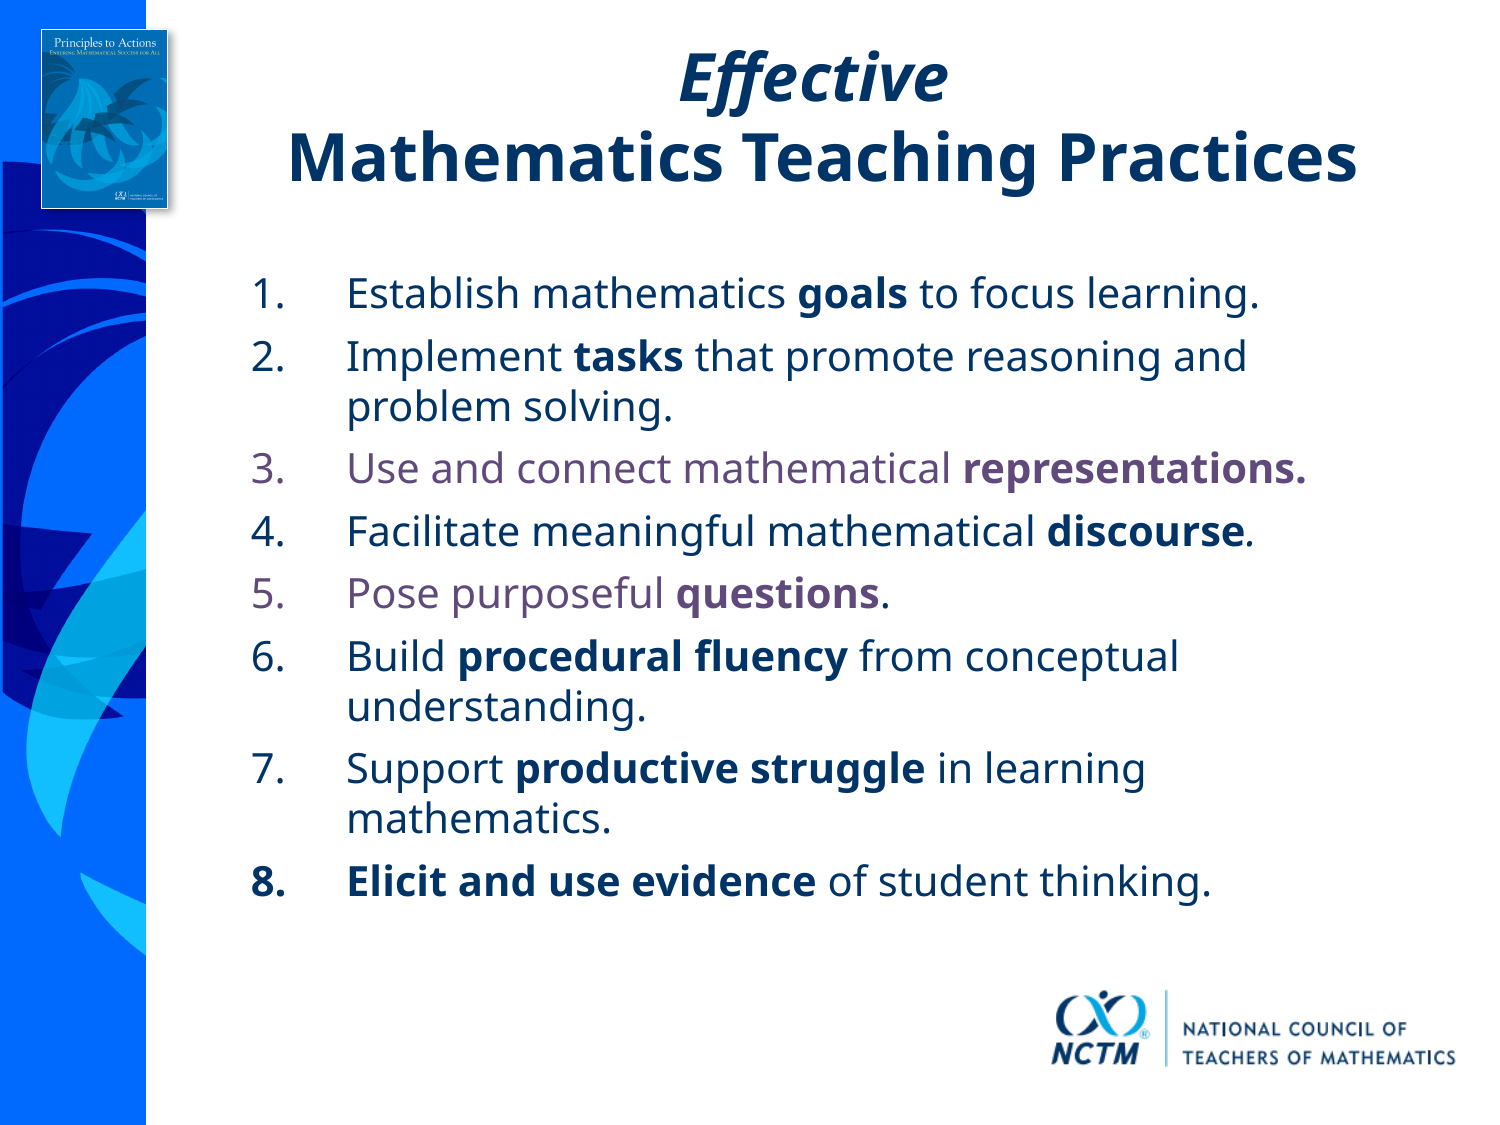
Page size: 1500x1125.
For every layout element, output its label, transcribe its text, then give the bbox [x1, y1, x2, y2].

text_box Establish mathematics goals to focus learning. Implement tasks that promote reasoning and problem solving. Use and connect mathematical representations. Facilitate meaningful mathematical discourse. Pose purposeful questions. Build procedural fluency from conceptual understanding. Support productive struggle in learning mathematics. Elicit and use evidence of student thinking. [217, 259, 1413, 947]
picture [1034, 969, 1474, 1085]
picture [0, 0, 168, 1125]
text_box Effective Mathematics Teaching Practices [151, 20, 1500, 208]
